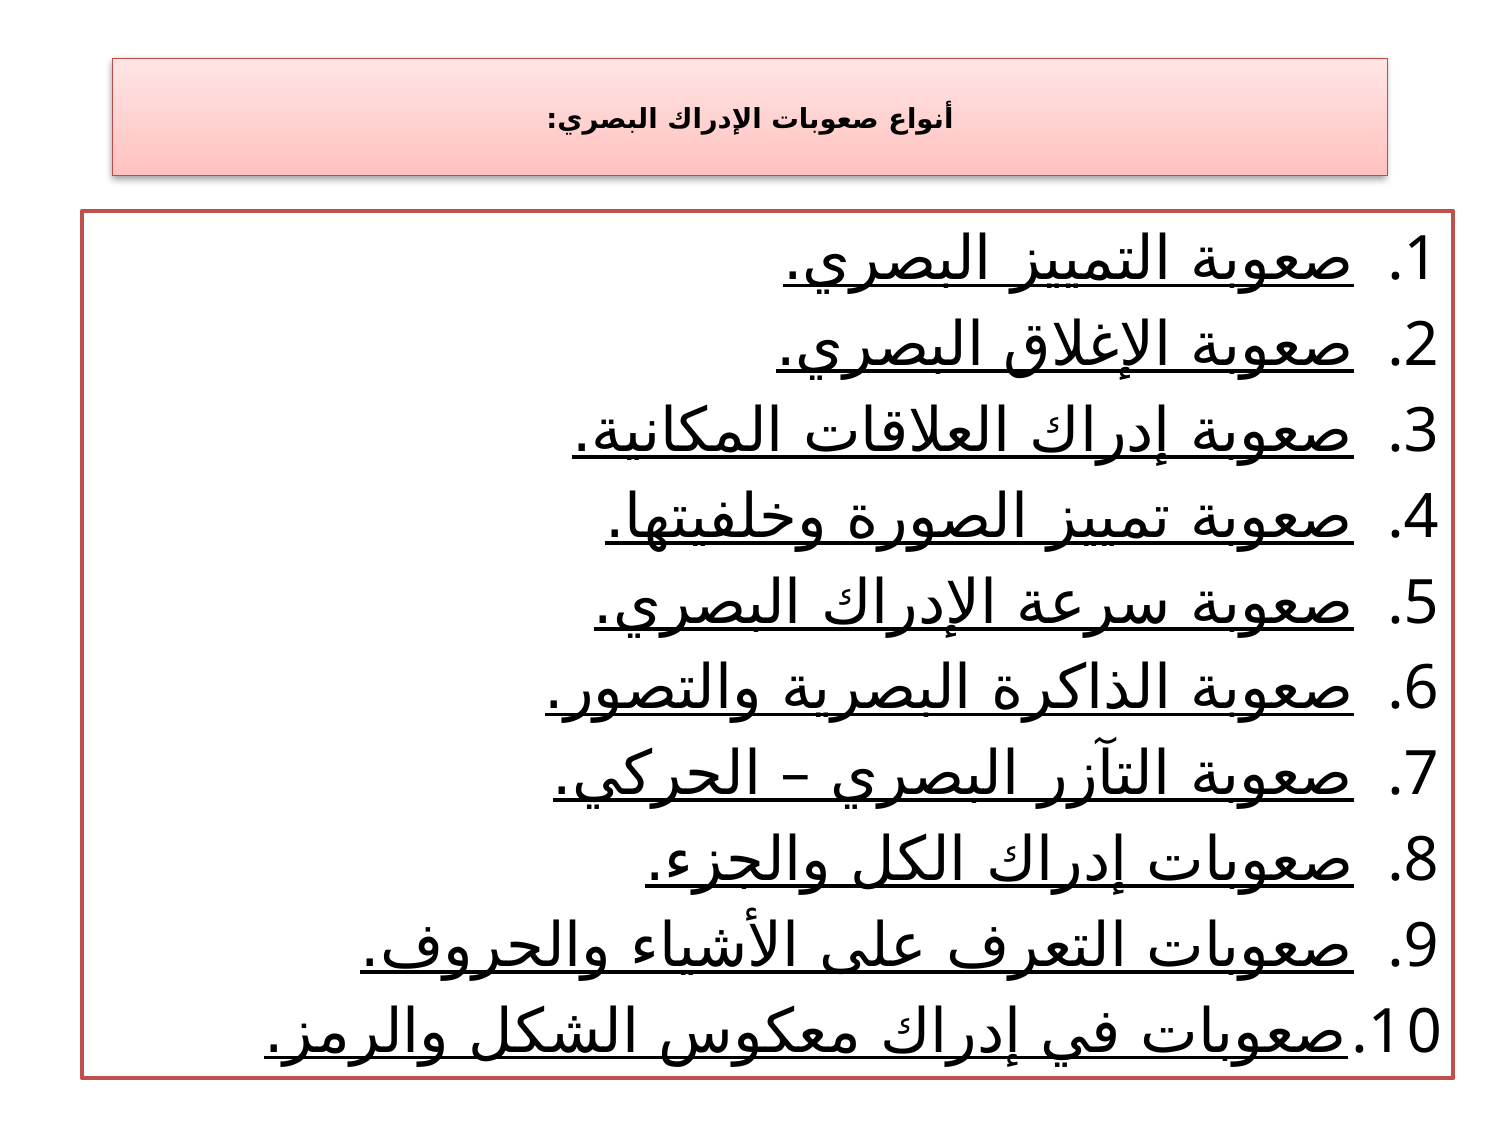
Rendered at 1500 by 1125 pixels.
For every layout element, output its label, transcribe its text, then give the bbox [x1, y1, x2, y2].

subtitle صعوبة التمييز البصري. صعوبة الإغلاق البصري. صعوبة إدراك العلاقات المكانية. صعوبة تمييز الصورة وخلفيتها. صعوبة سرعة الإدراك البصري. صعوبة الذاكرة البصرية والتصور. صعوبة التآزر البصري – الحركي. صعوبات إدراك الكل والجزء. صعوبات التعرف على الأشياء والحروف. صعوبات في إدراك معكوس الشكل والرمز. [80, 209, 1455, 1080]
title أنواع صعوبات الإدراك البصري: [112, 58, 1388, 176]
